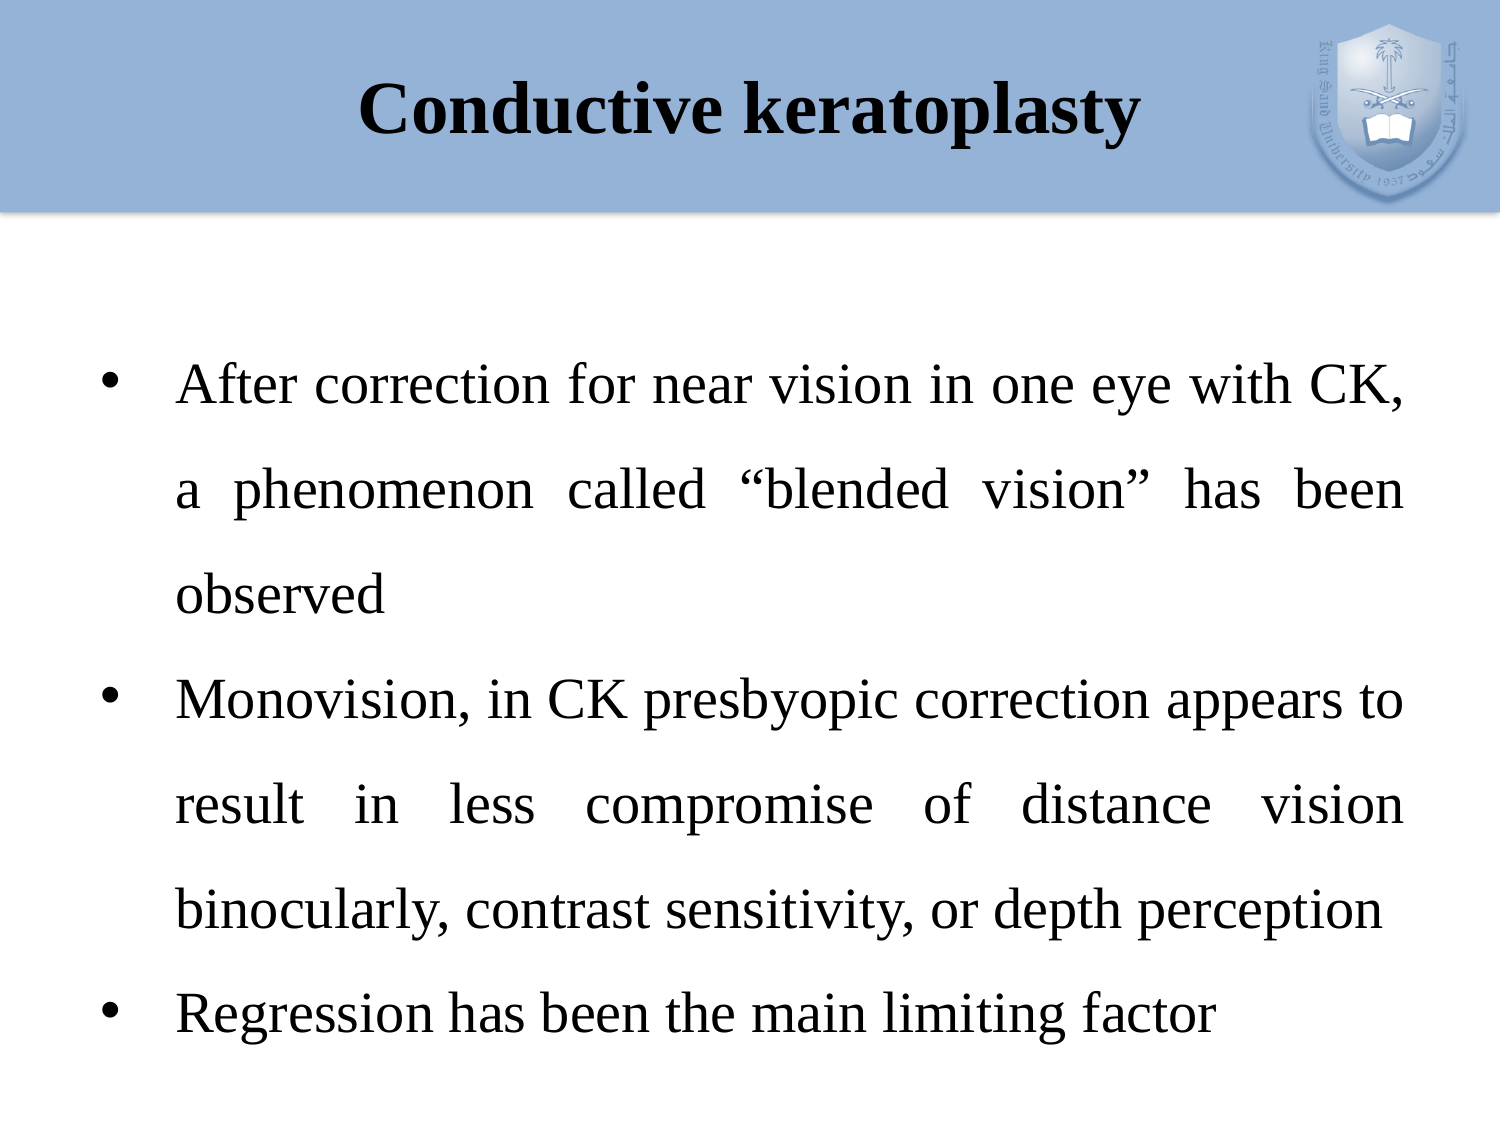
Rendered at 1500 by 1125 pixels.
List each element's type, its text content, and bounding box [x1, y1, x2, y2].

text_box After correction for near vision in one eye with CK, a phenomenon called “blended vision” has been observed Monovision, in CK presbyopic correction appears to result in less compromise of distance vision binocularly, contrast sensitivity, or depth perception Regression has been the main limiting factor [85, 302, 1421, 1052]
picture [1287, 12, 1488, 213]
text_box [0, 0, 1500, 213]
title Conductive keratoplasty [75, 45, 1282, 163]
